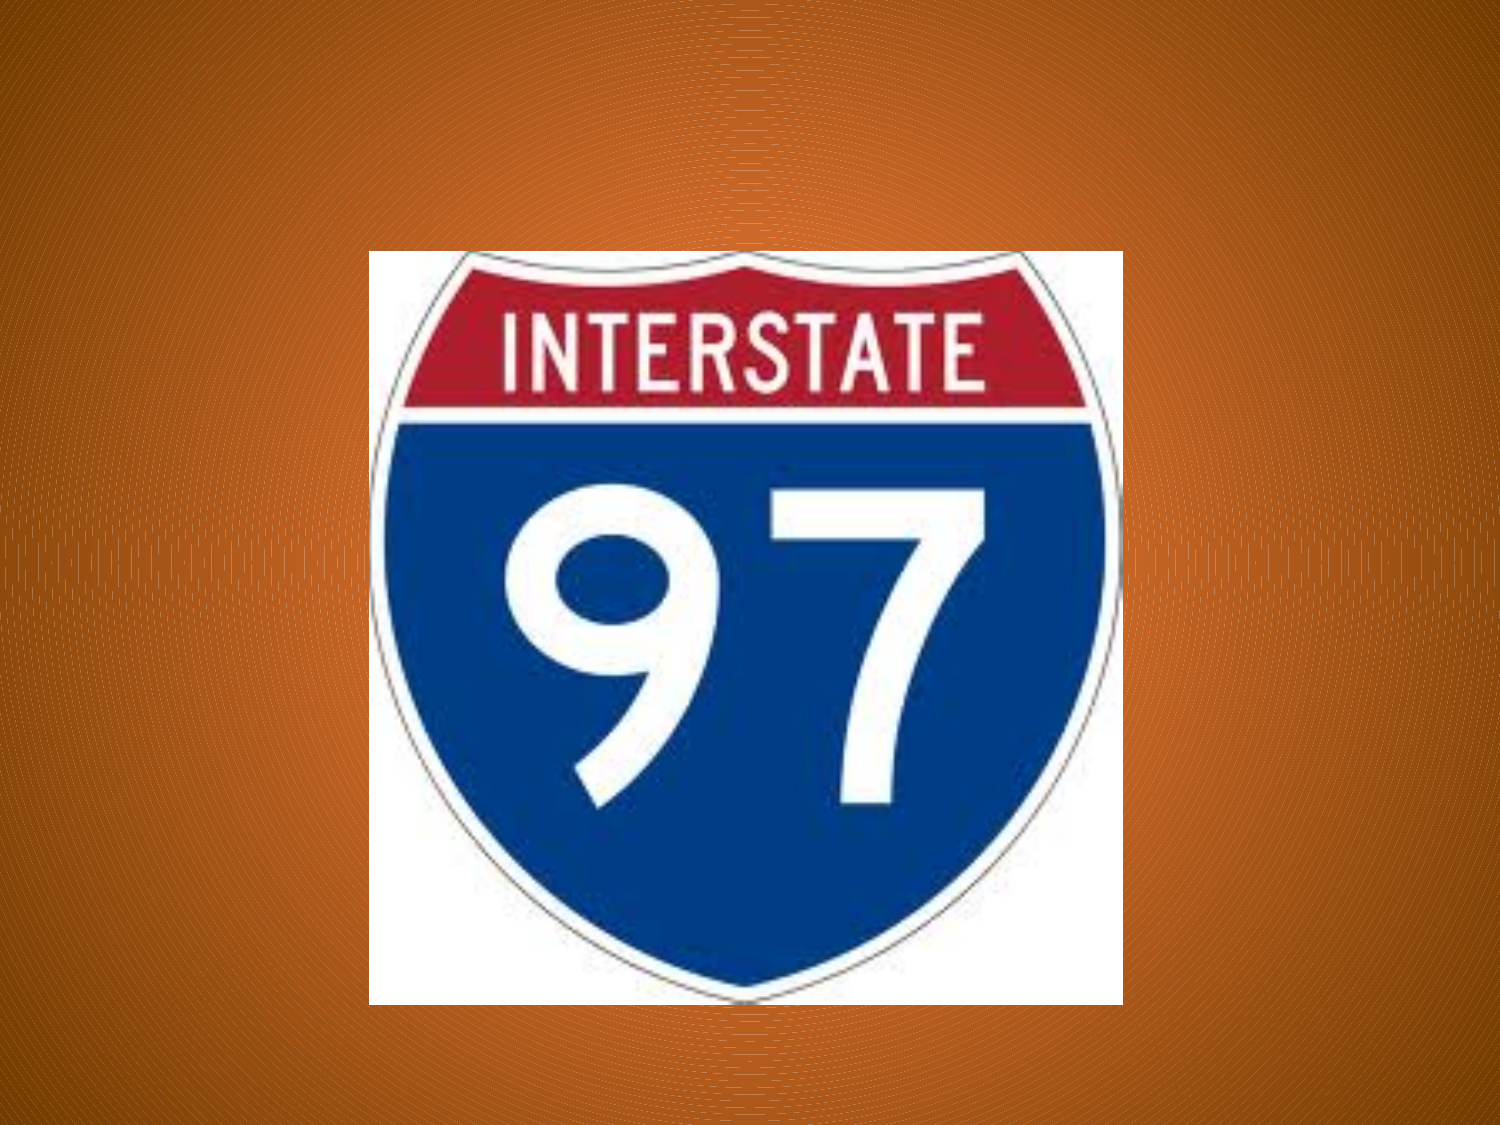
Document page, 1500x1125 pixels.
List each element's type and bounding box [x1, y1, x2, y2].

picture [369, 251, 1123, 1006]
